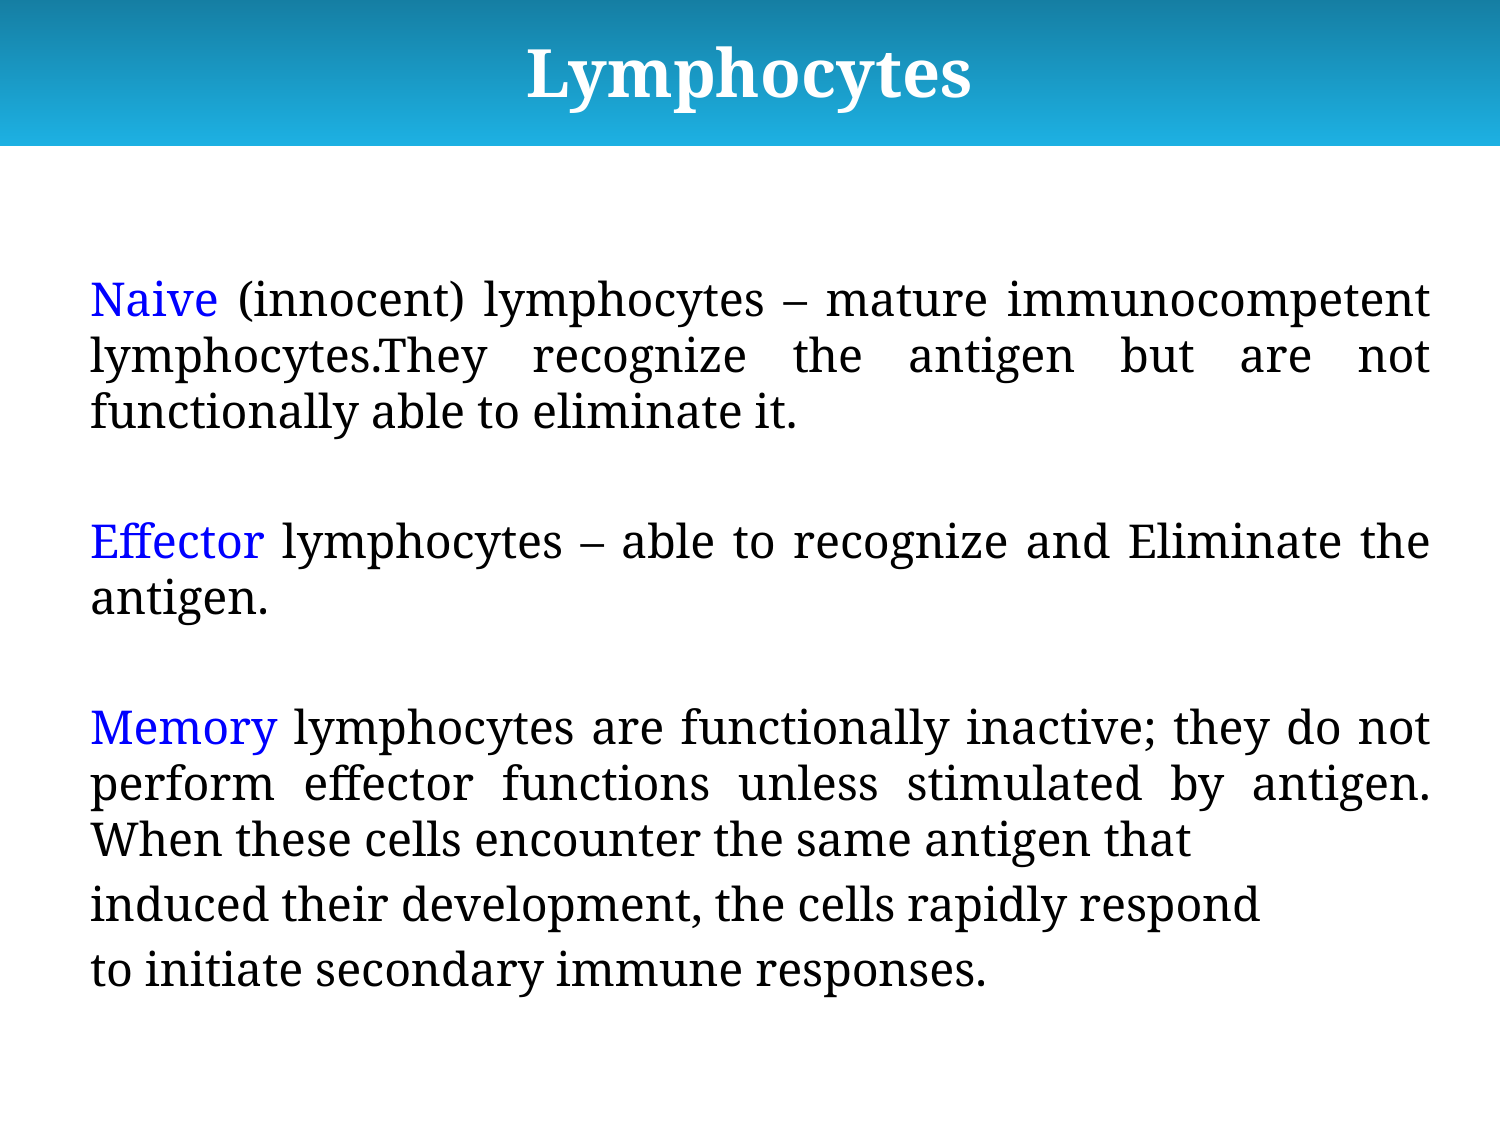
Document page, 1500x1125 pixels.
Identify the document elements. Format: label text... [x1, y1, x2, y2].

text_box Lymphocytes [0, 0, 1500, 146]
list Naive (innocent) lymphocytes – mature immunocompetent lymphocytes.They recognize the antigen but are not functionally able to eliminate it. Effector lymphocytes – able to recognize and Eliminate the antigen. Memory lymphocytes are functionally inactive; they do not perform effector functions unless stimulated by antigen. When these cells encounter the same antigen that induced their development, the cells rapidly respond to initiate secondary immune responses. [75, 262, 1447, 1005]
